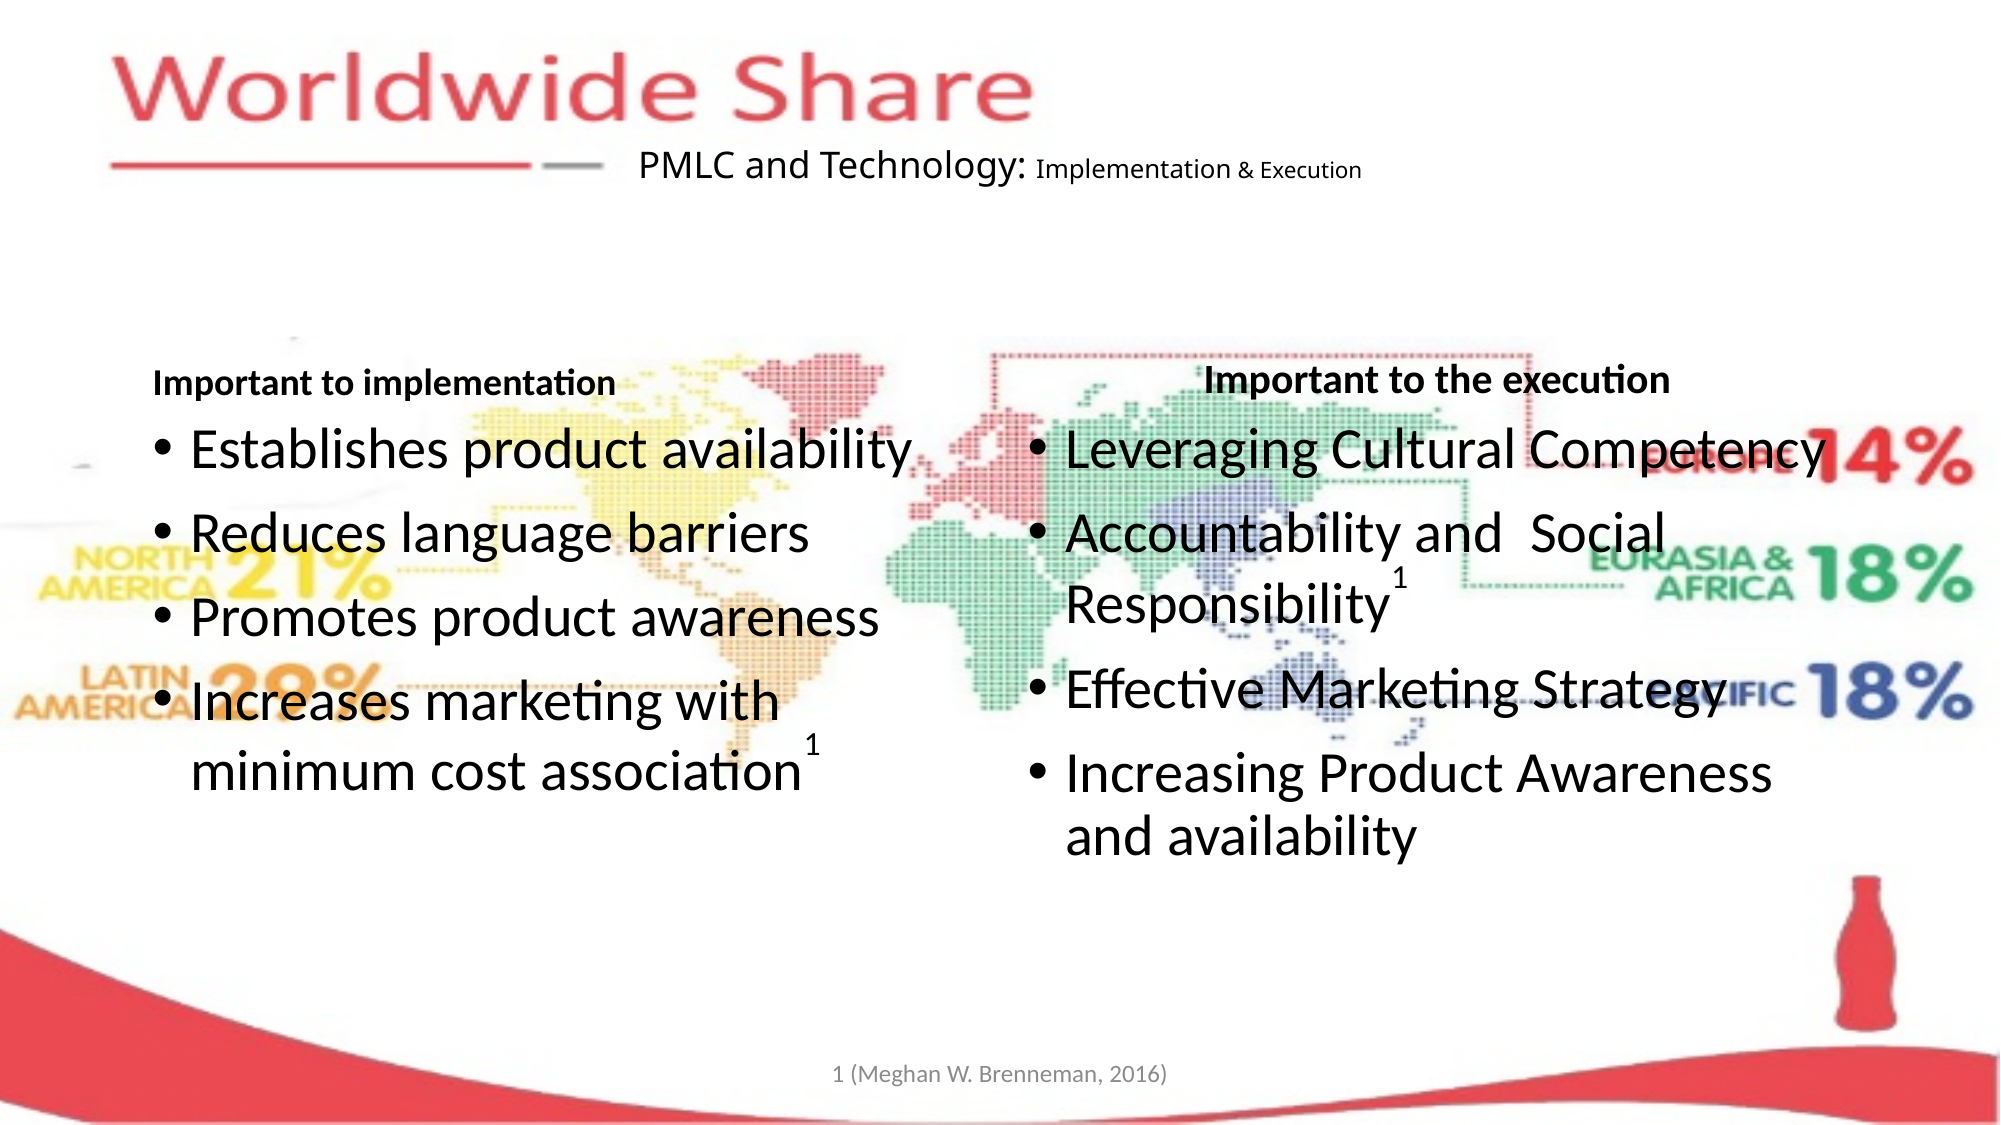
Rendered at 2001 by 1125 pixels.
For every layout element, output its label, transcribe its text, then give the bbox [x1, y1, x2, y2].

list Important to the execution [1012, 277, 1863, 410]
footer 1 (Meghan W. Brenneman, 2016) [662, 1042, 1338, 1103]
list Important to implementation [137, 275, 984, 410]
title PMLC and Technology: Implementation & Execution [137, 59, 1863, 278]
list Leveraging Cultural Competency Accountability and Social Responsibility1 Effective Marketing Strategy Increasing Product Awareness and availability [1012, 410, 1863, 1016]
list Establishes product availability Reduces language barriers Promotes product awareness Increases marketing with minimum cost association1 [137, 410, 984, 1016]
